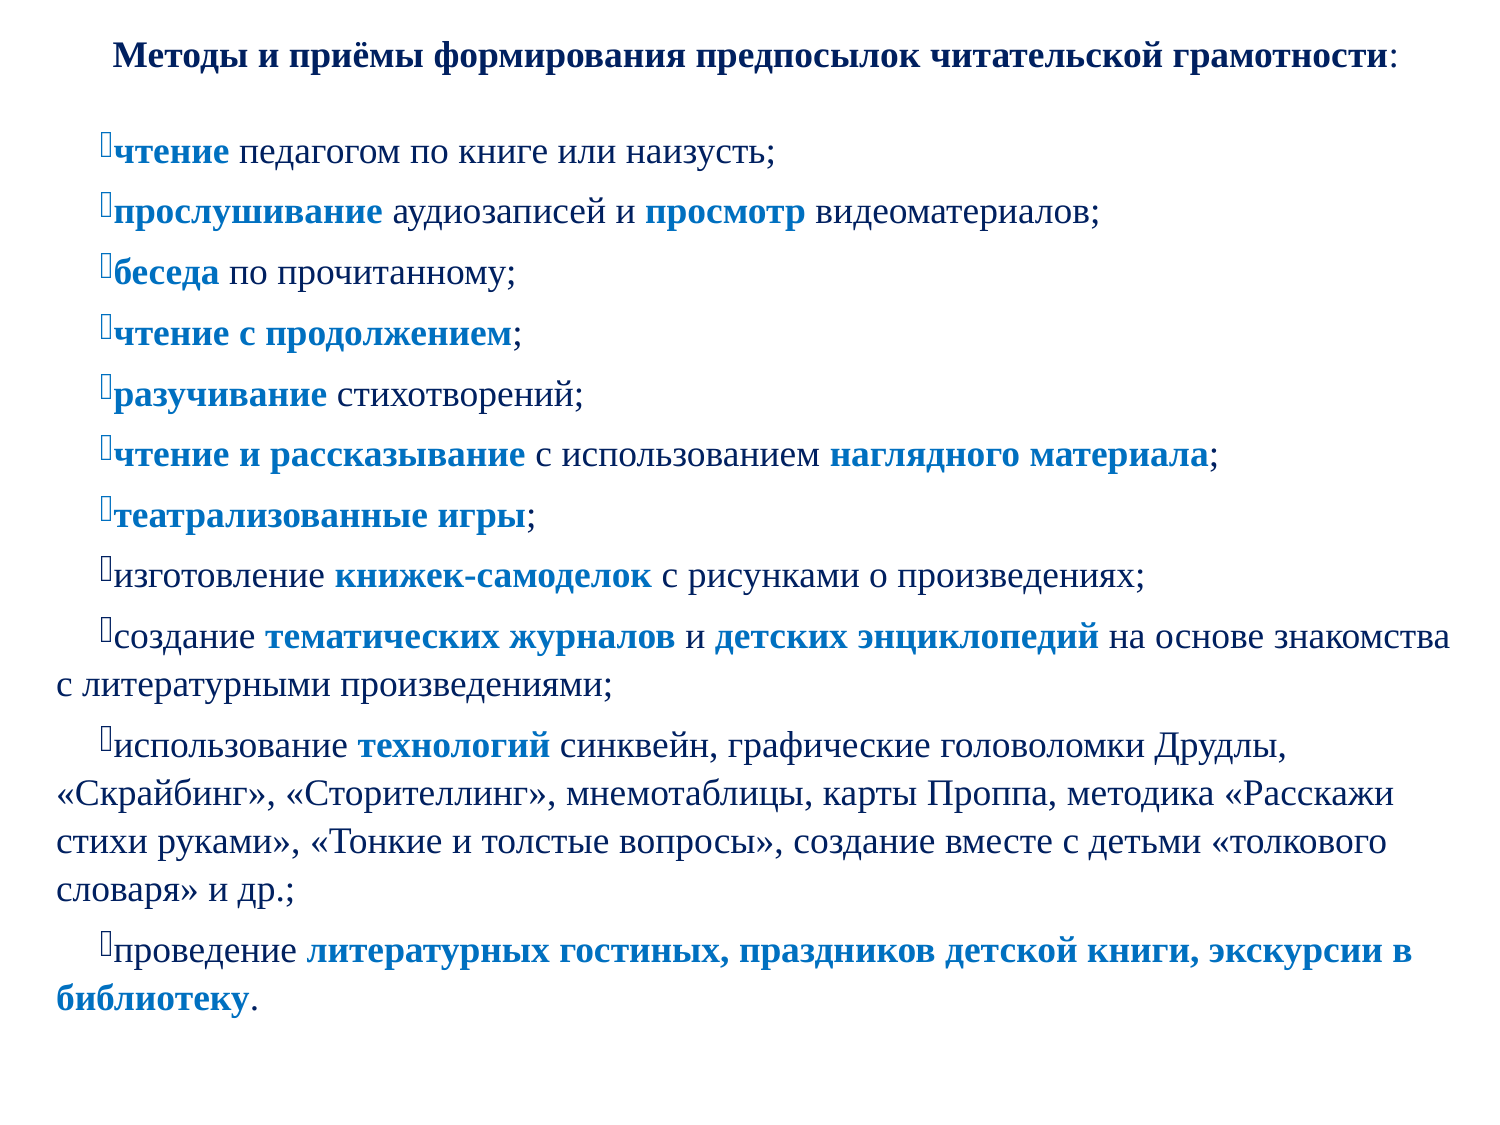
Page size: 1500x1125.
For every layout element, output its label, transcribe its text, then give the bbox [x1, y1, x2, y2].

text_box Методы и приёмы формирования предпосылок читательской грамотности: чтение педагогом по книге или наизусть; прослушивание аудиозаписей и просмотр видеоматериалов; беседа по прочитанному; чтение с продолжением; разучивание стихотворений; чтение и рассказывание с использованием наглядного материала; театрализованные игры; изготовление книжек-самоделок с рисунками о произведениях; создание тематических журналов и детских энциклопедий на основе знакомства с литературными произведениями; использование технологий синквейн, графические головоломки Друдлы, «Скрайбинг», «Сторителлинг», мнемотаблицы, карты Проппа, методика «Расскажи стихи руками», «Тонкие и толстые вопросы», создание вместе с детьми «толкового словаря» и др.; проведение литературных гостиных, праздников детской книги, экскурсии в библиотеку. [41, 19, 1471, 1026]
